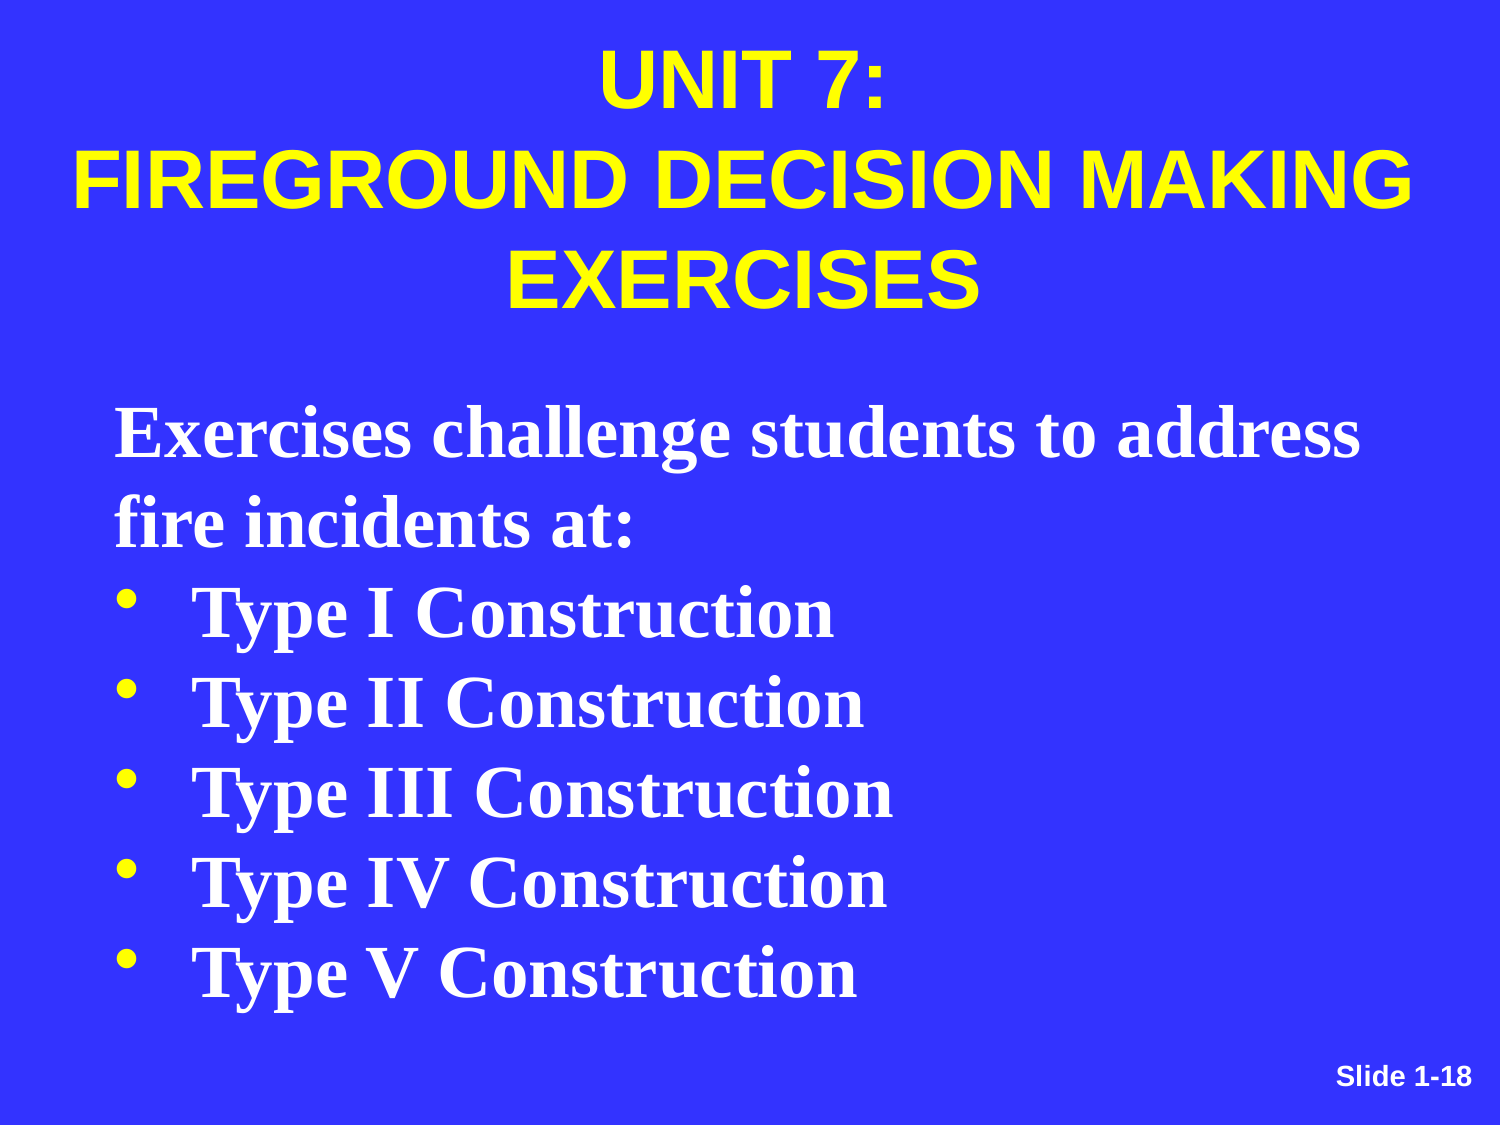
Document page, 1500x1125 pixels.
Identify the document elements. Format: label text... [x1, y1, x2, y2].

slide_number Slide 1-18 [1137, 1049, 1488, 1125]
text_box UNIT 7: FIREGROUND DECISION MAKING EXERCISES [24, 50, 1463, 300]
list Exercises challenge students to address fire incidents at: Type I Construction Type II Construction Type III Construction Type IV Construction Type V Construction [99, 374, 1426, 1026]
